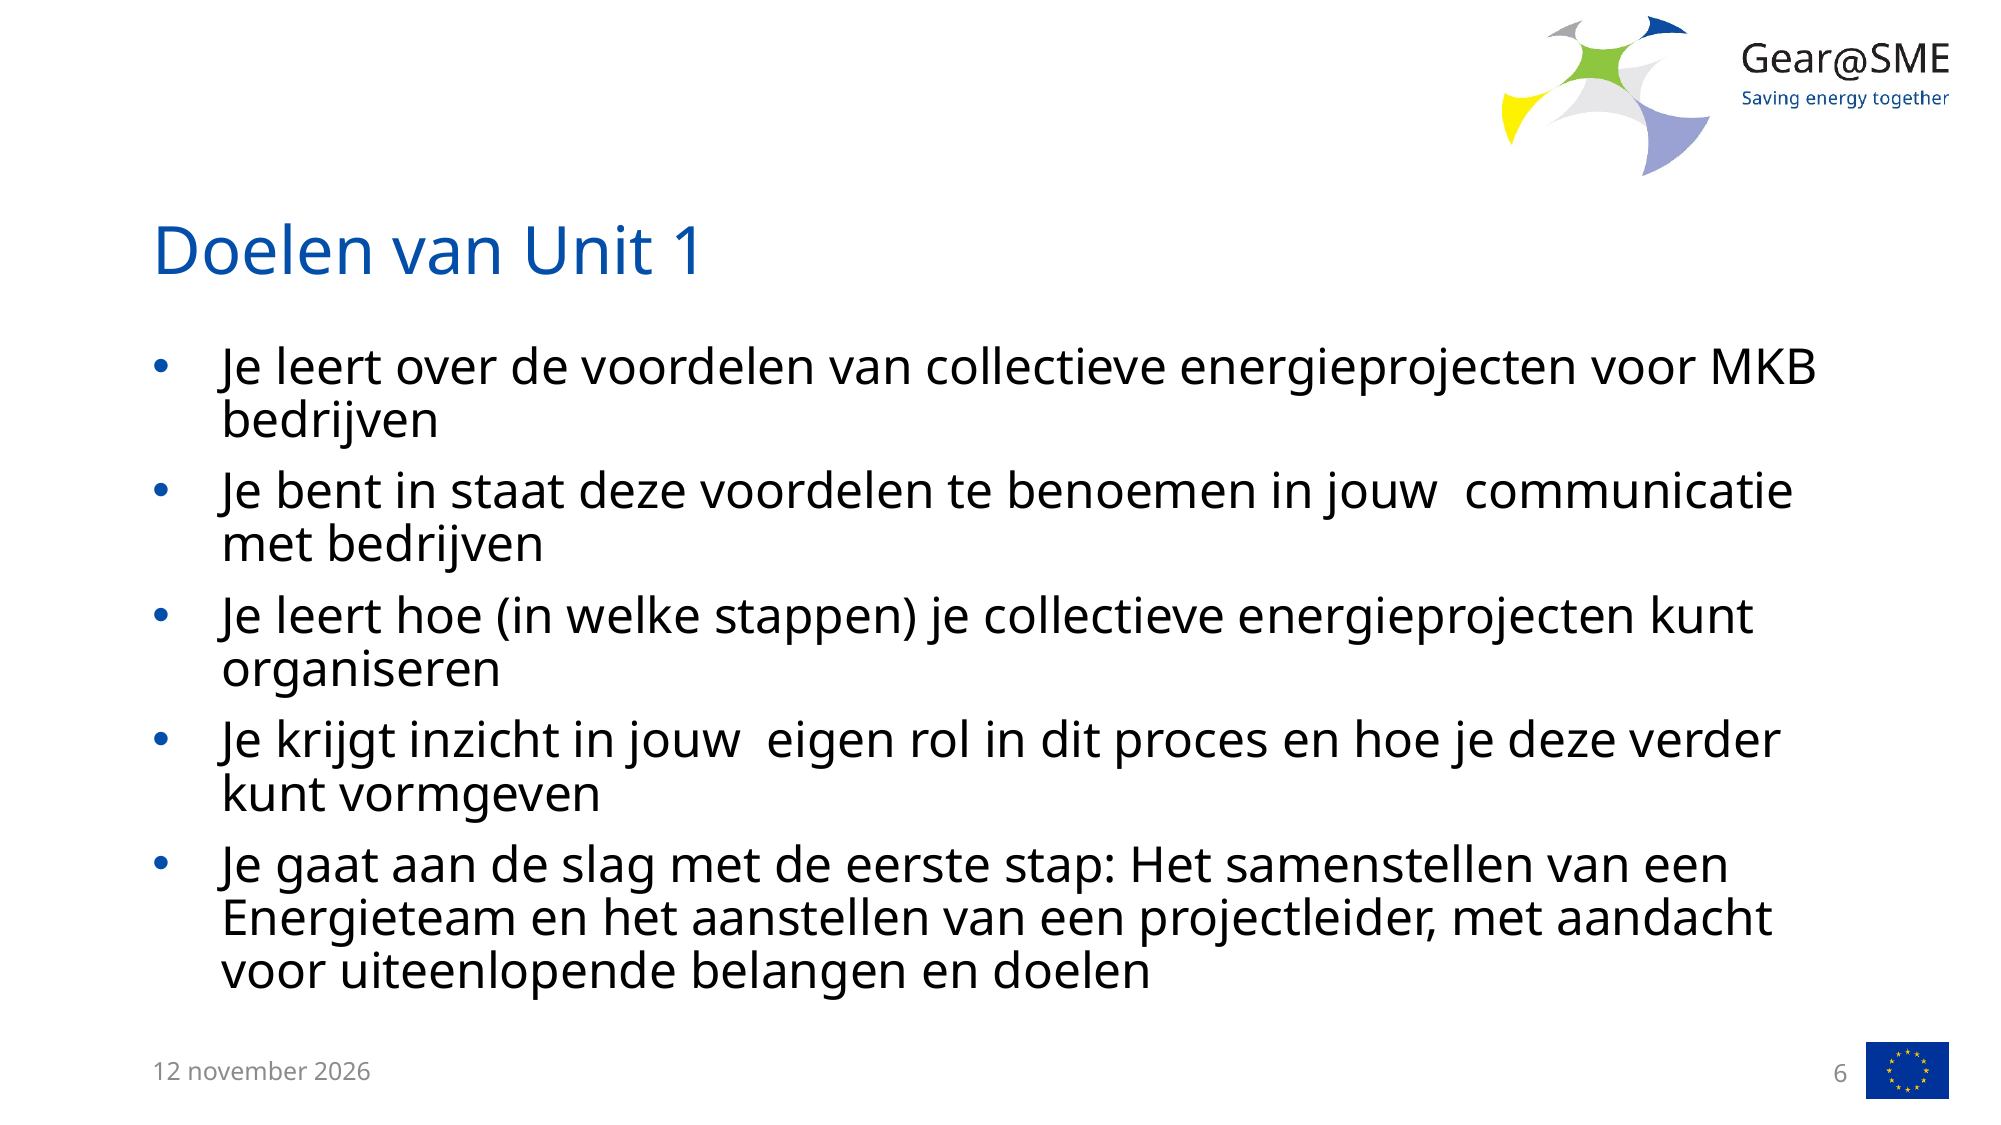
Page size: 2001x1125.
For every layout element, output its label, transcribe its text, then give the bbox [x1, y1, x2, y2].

title Doelen van Unit 1 [137, 205, 1863, 300]
slide_number 6 [1412, 1044, 1863, 1104]
picture [1502, 16, 1949, 176]
picture [1866, 1042, 1949, 1099]
list Je leert over de voordelen van collectieve energieprojecten voor MKB bedrijven Je bent in staat deze voordelen te benoemen in jouw communicatie met bedrijven Je leert hoe (in welke stappen) je collectieve energieprojecten kunt organiseren Je krijgt inzicht in jouw eigen rol in dit proces en hoe je deze verder kunt vormgeven Je gaat aan de slag met de eerste stap: Het samenstellen van een Energieteam en het aanstellen van een projectleider, met aandacht voor uiteenlopende belangen en doelen [137, 333, 1863, 1014]
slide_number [137, 1042, 588, 1103]
